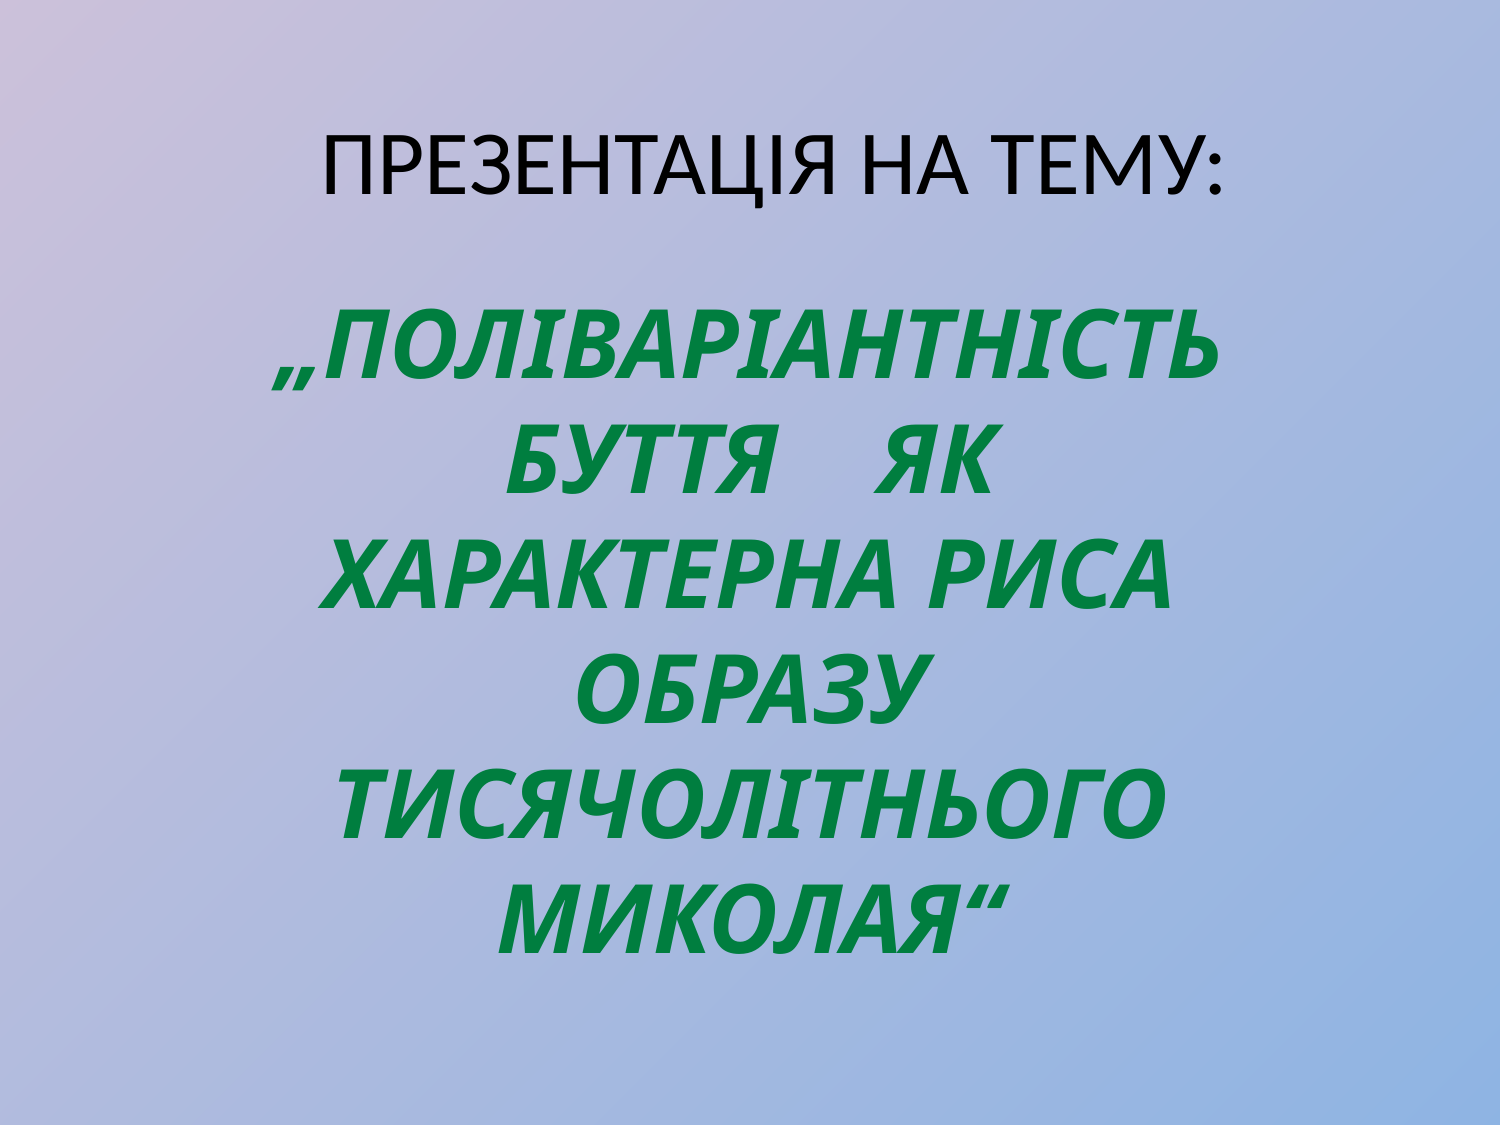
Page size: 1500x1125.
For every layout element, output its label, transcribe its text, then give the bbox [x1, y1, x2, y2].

title ПРЕЗЕНТАЦІЯ НА ТЕМУ: [137, 37, 1413, 279]
subtitle „ПОЛІВАРІАНТНІСТЬ БУТТЯ ЯК ХАРАКТЕРНА РИСА ОБРАЗУ ТИСЯЧОЛІТНЬОГО МИКОЛАЯ“ [225, 275, 1275, 1000]
